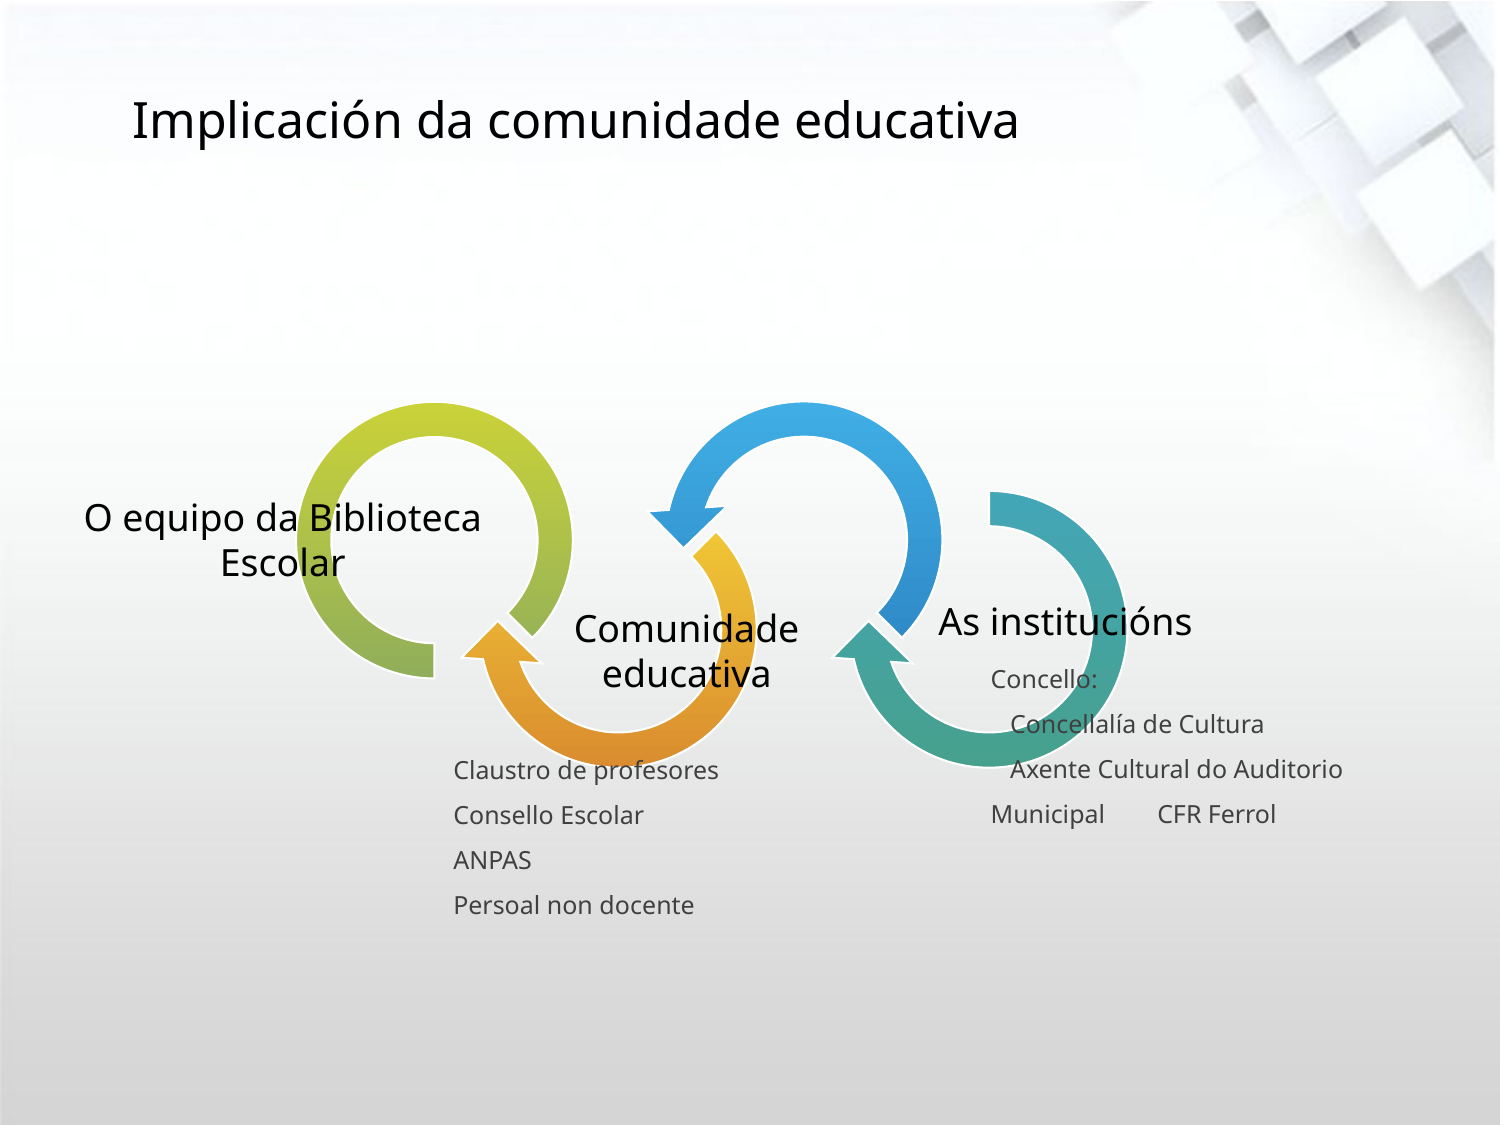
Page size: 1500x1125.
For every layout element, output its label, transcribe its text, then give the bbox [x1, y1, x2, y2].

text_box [517, 157, 929, 1012]
text_box Implicación da comunidade educativa [117, 80, 1052, 156]
text_box O equipo da Biblioteca Escolar [65, 486, 500, 592]
picture [0, 1, 1500, 1125]
text_box Concello: Concellalía de Cultura Axente Cultural do Auditorio Municipal CFR Ferrol [975, 641, 1469, 836]
text_box Claustro de profesores Consello Escolar ANPAS Persoal non docente [438, 732, 517, 927]
text_box As institucións [929, 590, 1254, 651]
